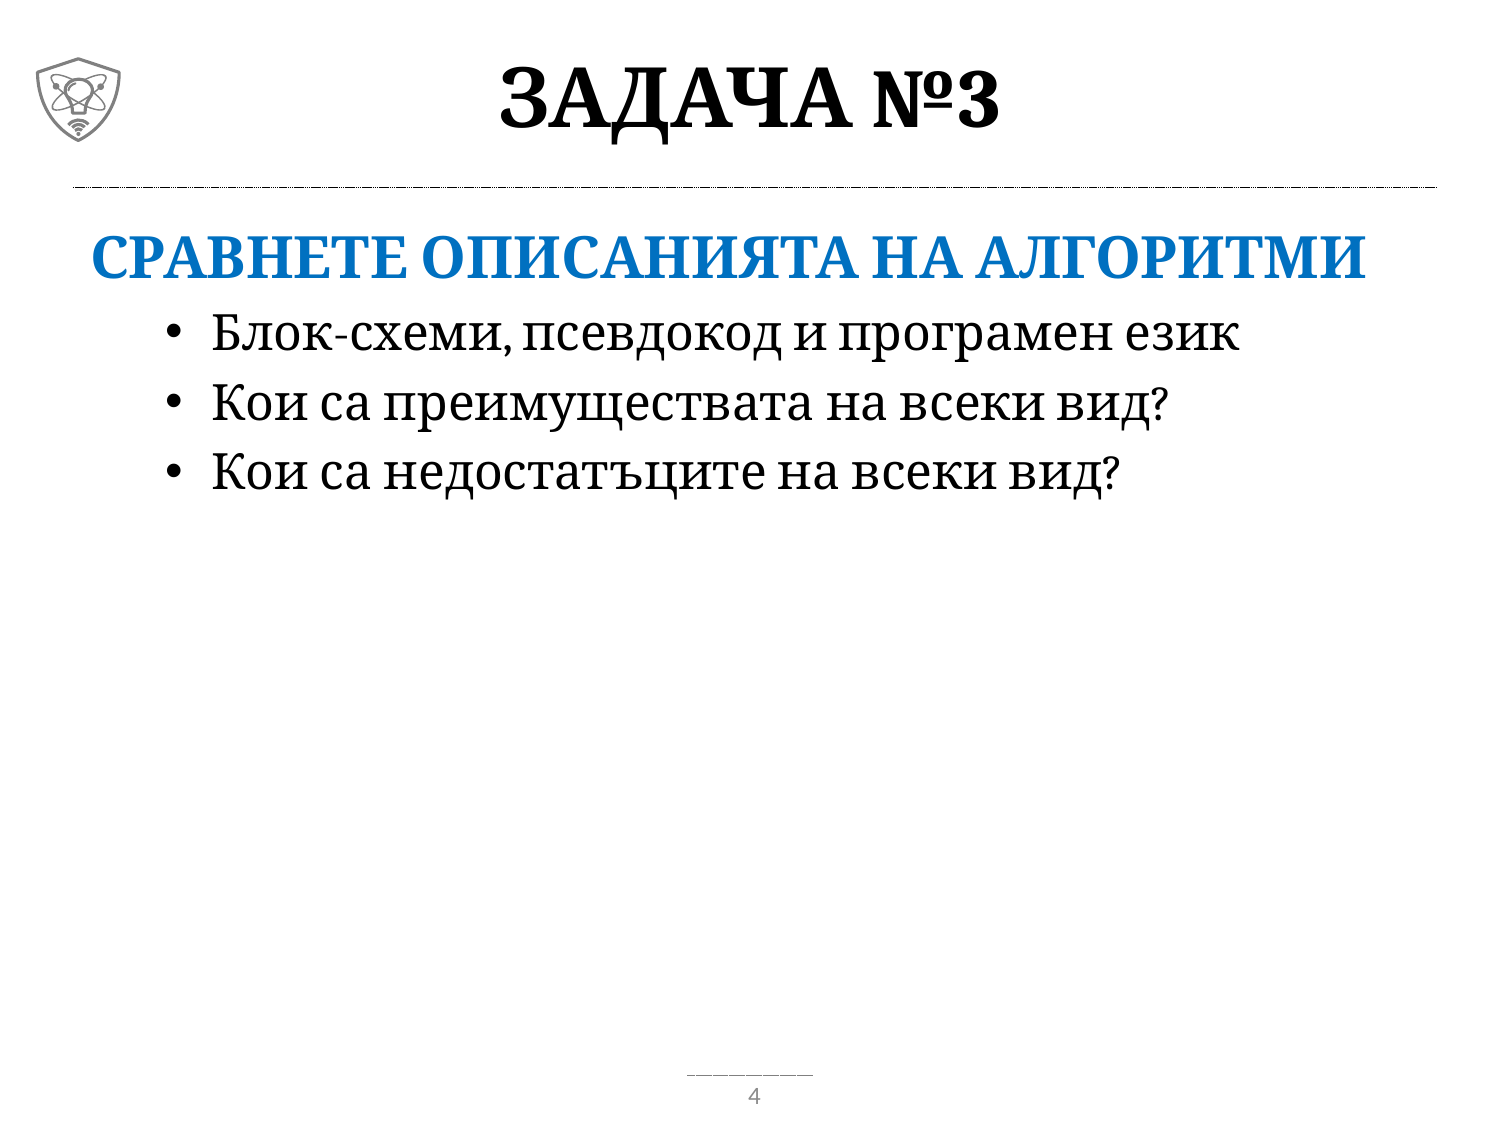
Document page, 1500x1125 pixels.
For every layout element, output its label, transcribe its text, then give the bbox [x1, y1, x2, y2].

title Задача №3 [0, 0, 1500, 188]
slide_number 4 [579, 1065, 930, 1125]
list Сравнете описанията на алгоритми Блок-схеми, псевдокод и програмен език Кои са преимуществата на всеки вид? Кои са недостатъците на всеки вид? [75, 212, 1450, 1063]
